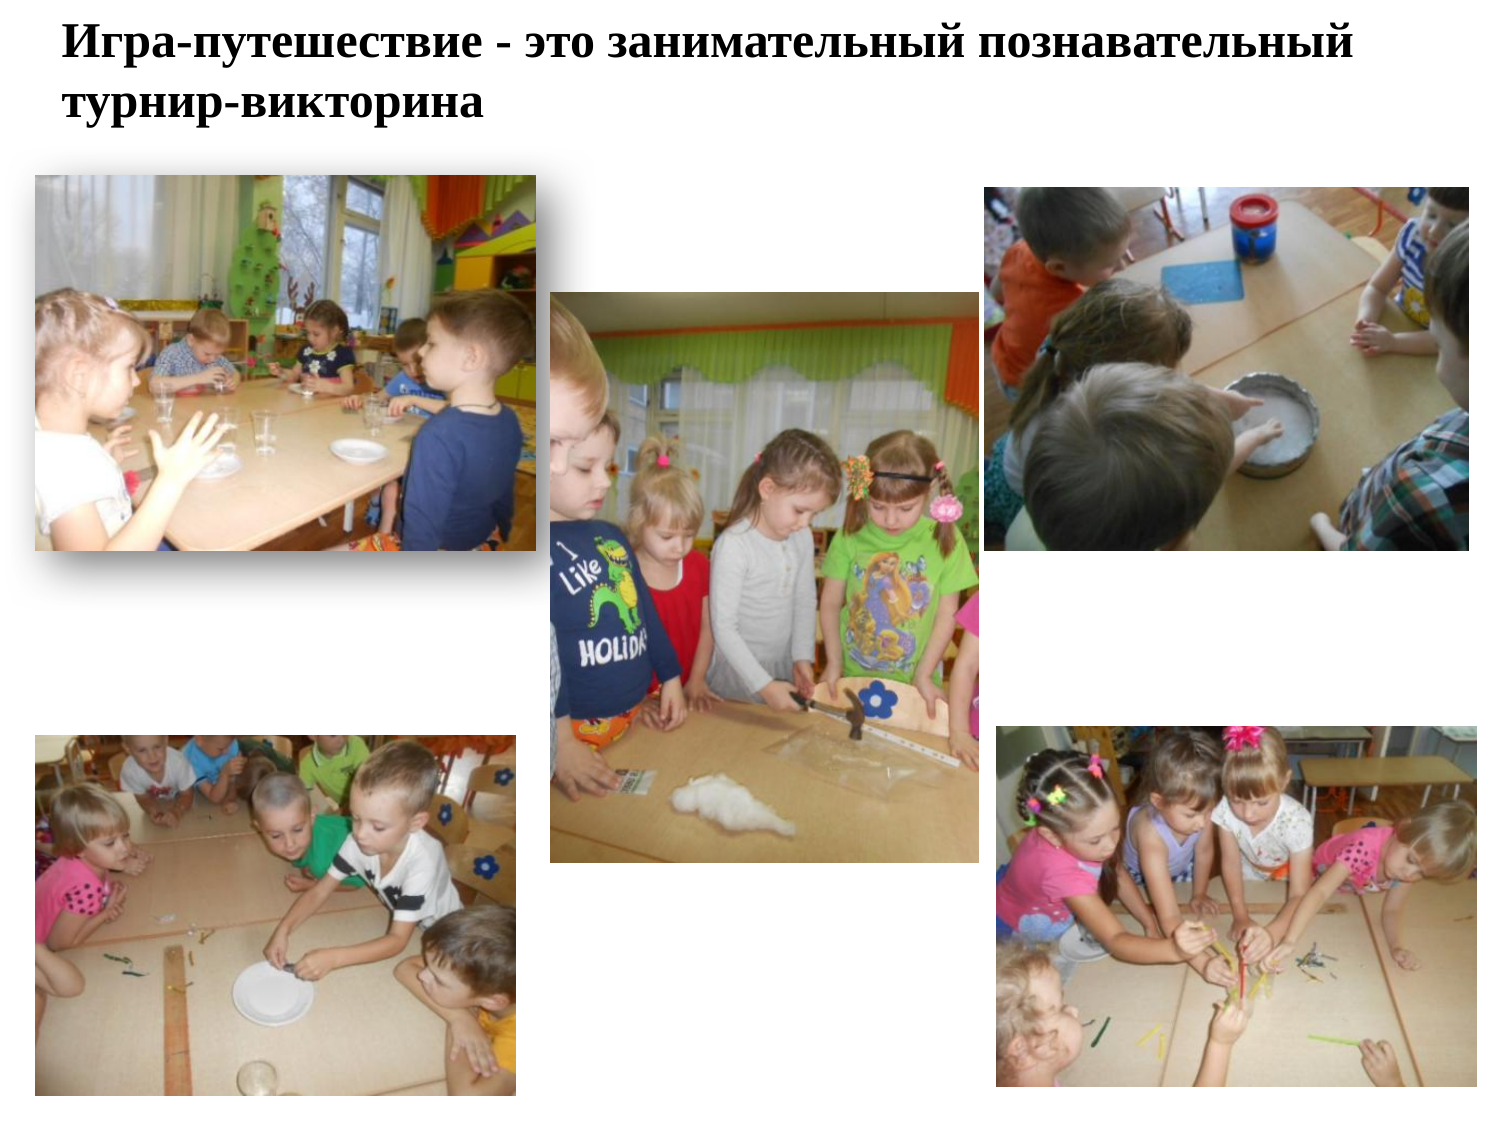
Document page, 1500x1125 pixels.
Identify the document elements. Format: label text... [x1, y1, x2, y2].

text_box Игра-путешествие - это занимательный познавательный турнир-викторина [46, 0, 1442, 135]
picture [995, 726, 1477, 1088]
picture [984, 187, 1469, 551]
picture [550, 292, 979, 864]
picture [34, 175, 536, 551]
picture [34, 734, 516, 1096]
